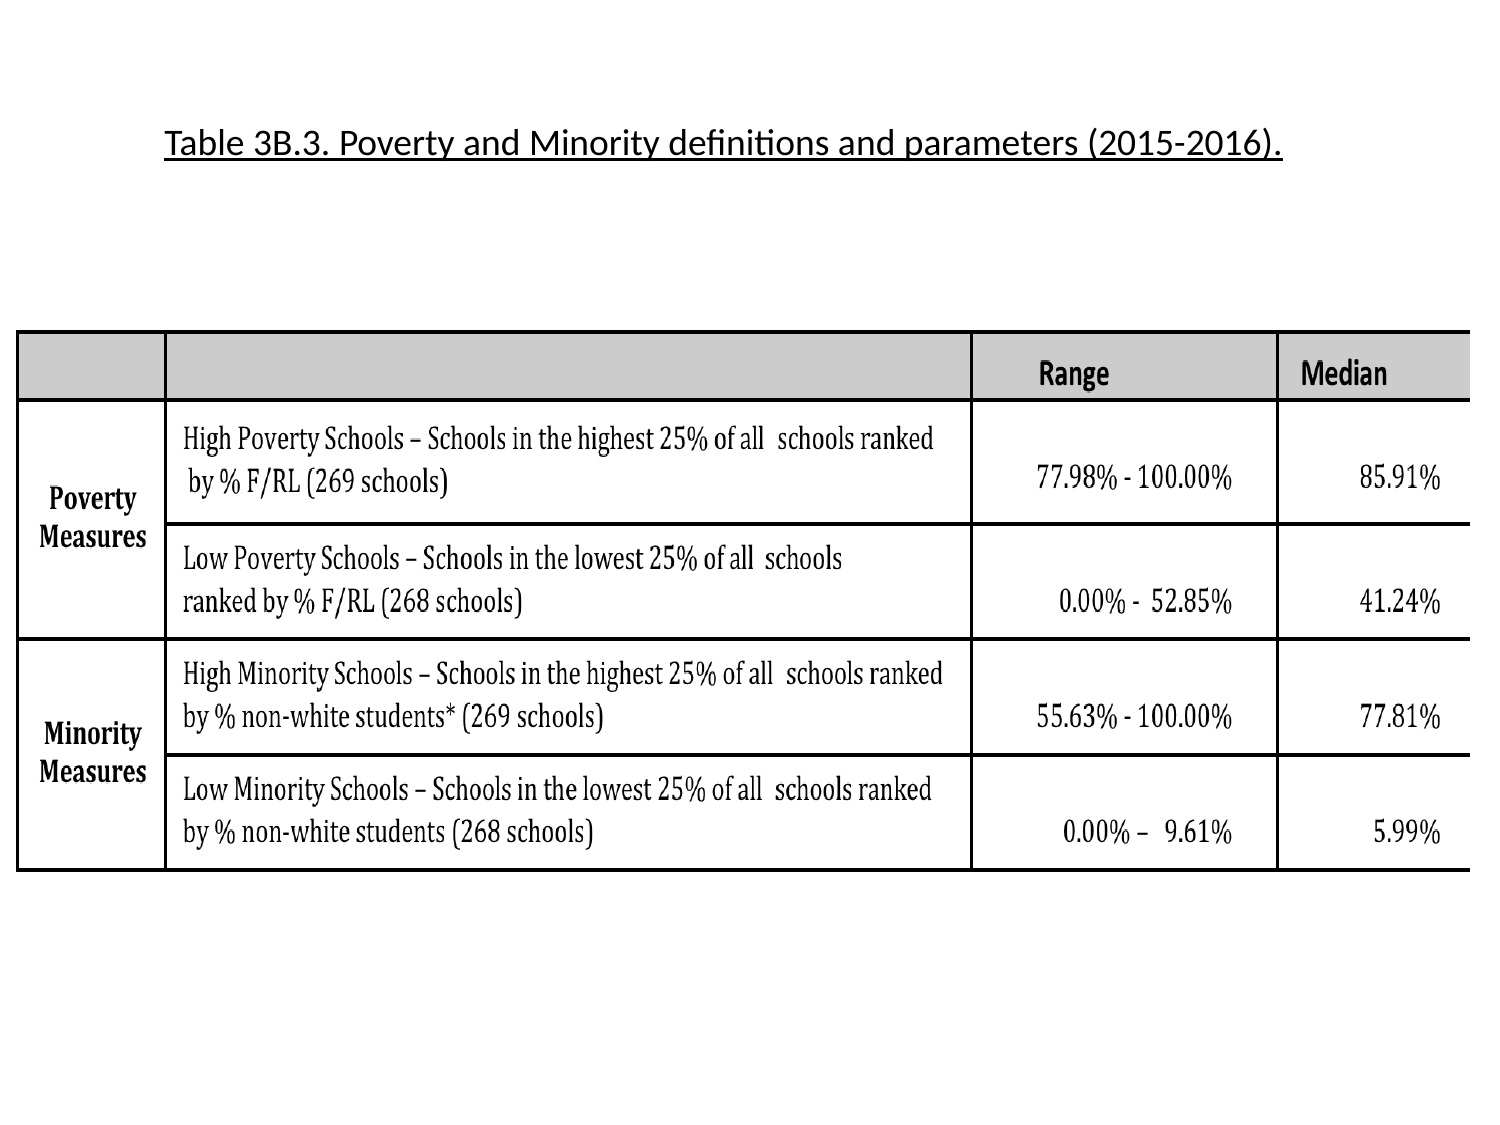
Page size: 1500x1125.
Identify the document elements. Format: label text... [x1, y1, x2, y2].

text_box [0, 330, 1470, 925]
text_box Table 3B.3. Poverty and Minority definitions and parameters (2015-2016). [149, 110, 1361, 171]
